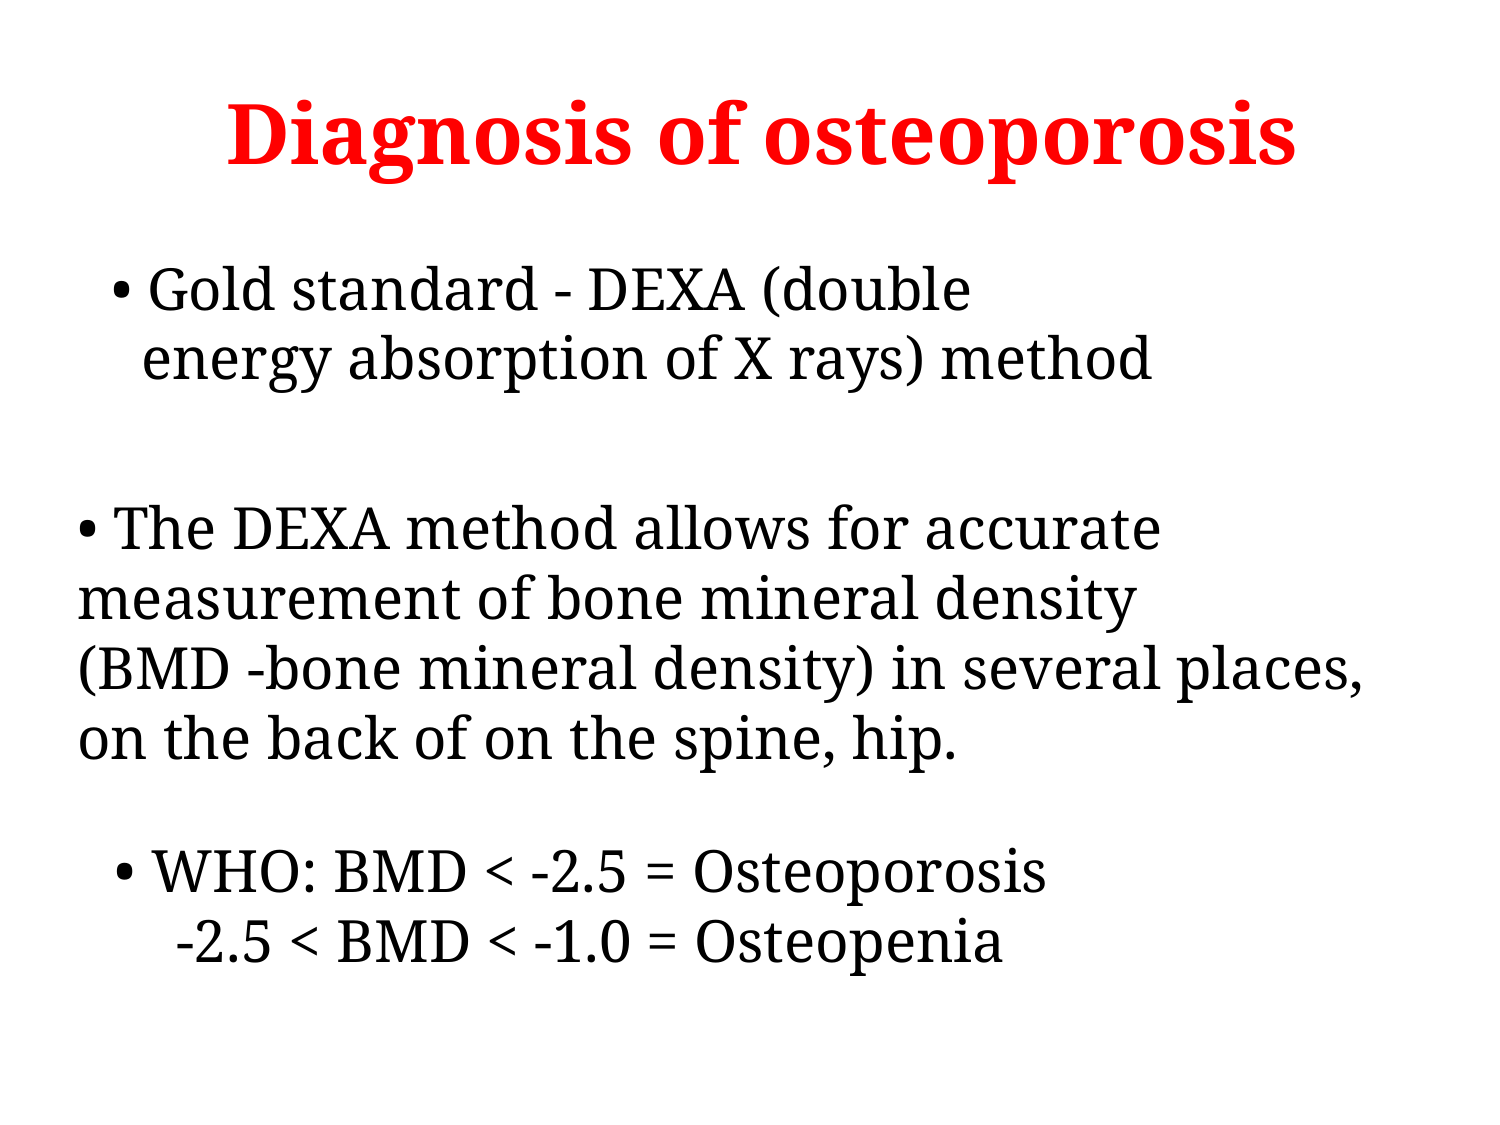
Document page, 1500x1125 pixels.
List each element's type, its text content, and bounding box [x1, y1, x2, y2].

text_box energy absorption of X rays) method [141, 320, 1155, 458]
text_box Diagnosis of osteoporosis [226, 81, 1299, 278]
text_box • The DEXA method allows for accurate measurement of bone mineral density (BMD -bone mineral density) in several places, on the back of on the spine, hip. [77, 491, 1381, 842]
text_box • Gold standard - DEXA (double [111, 252, 974, 389]
text_box • WHО: BMD < -2.5 = Osteoporosis -2.5 < BMD < -1.0 = Osteopenia [115, 834, 1337, 1085]
